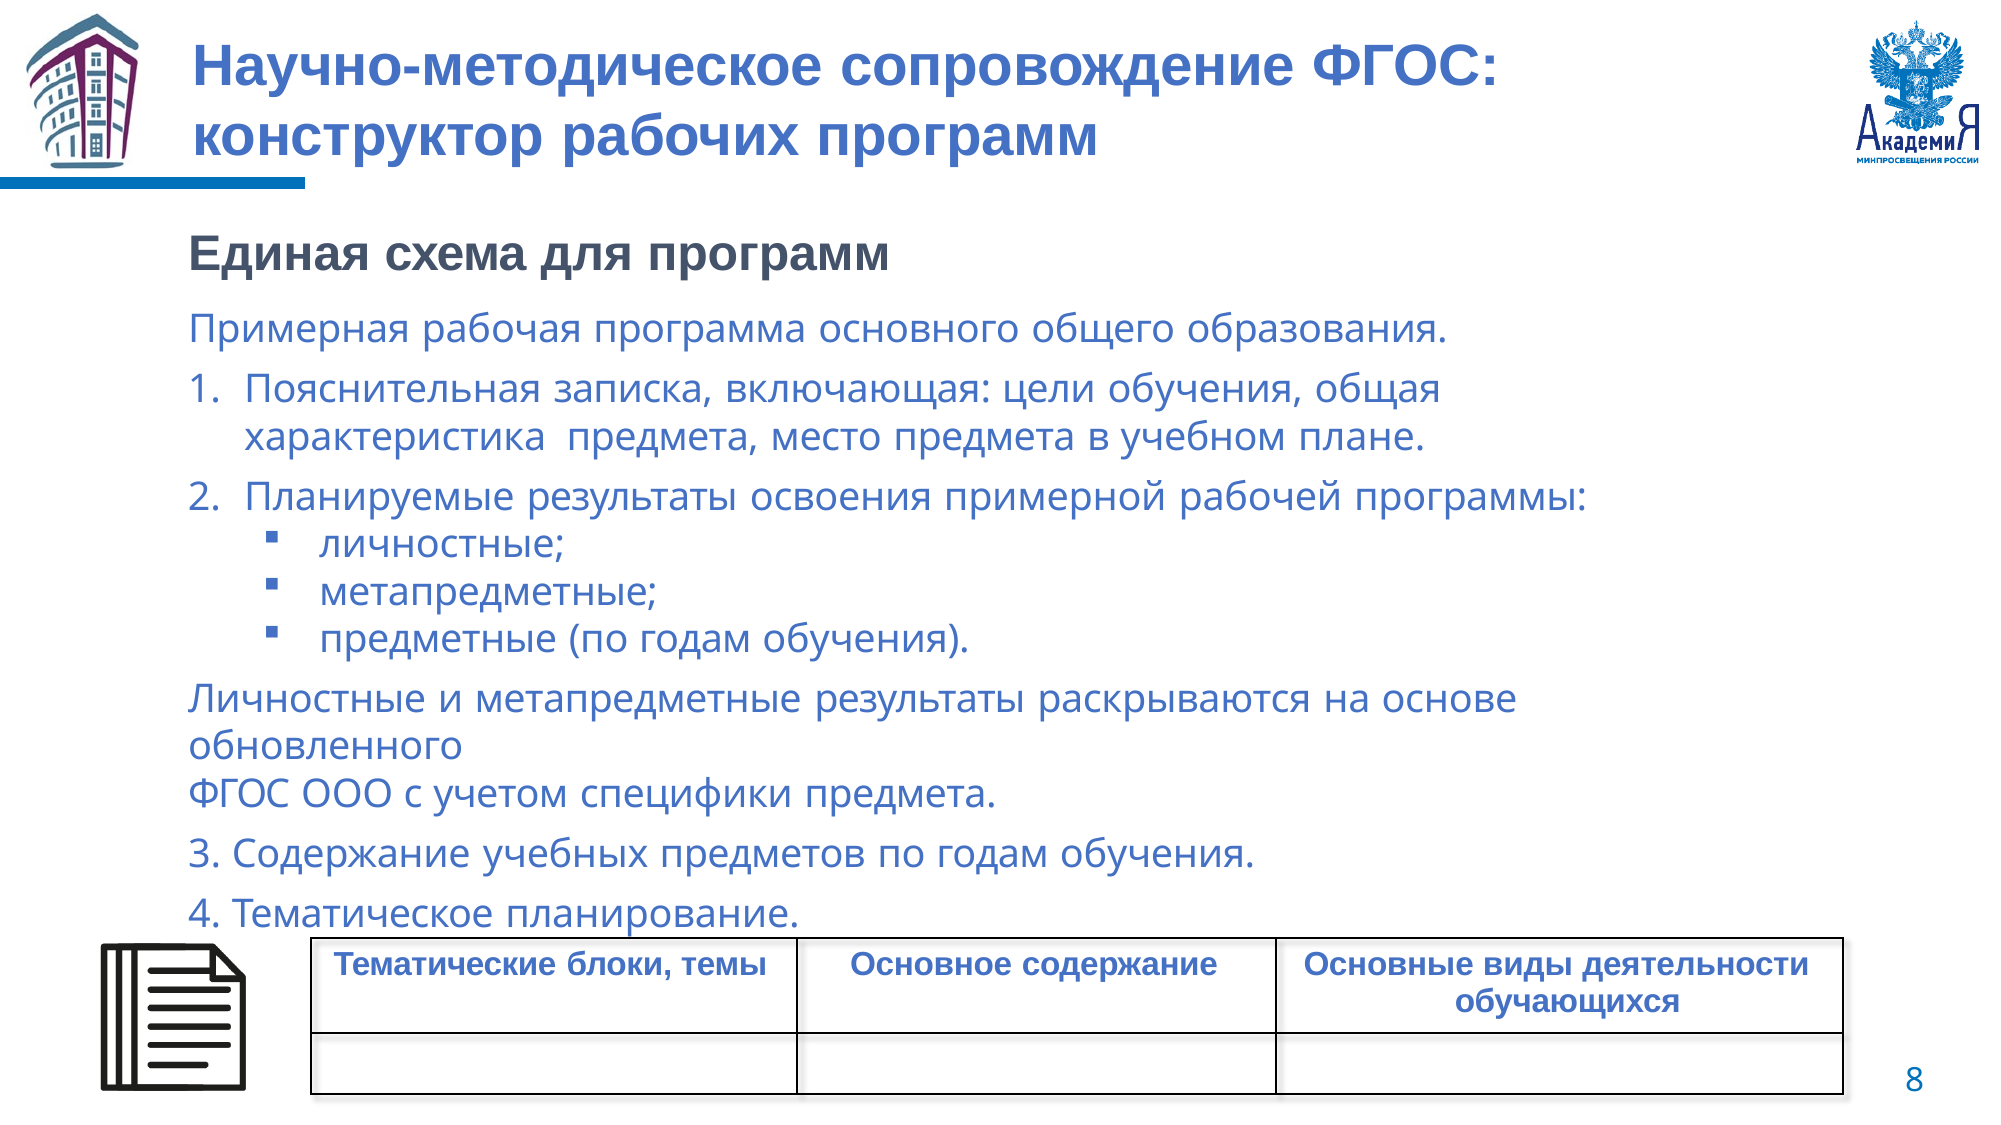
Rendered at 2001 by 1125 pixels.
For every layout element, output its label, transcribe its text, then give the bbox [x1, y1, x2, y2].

title Научно-методическое сопровождение ФГОС: конструктор рабочих программ [190, 25, 1810, 216]
slide_number 8 [1898, 1064, 1949, 1125]
text_box Единая схема для программ Примерная рабочая программа основного общего образования. Пояснительная записка, включающая: цели обучения, общая характеристика предмета, место предмета в учебном плане. Планируемые результаты освоения примерной рабочей программы: личностные; метапредметные; предметные (по годам обучения). Личностные и метапредметные результаты раскрываются на основе обновленного ФГОС ООО с учетом специфики предмета. Содержание учебных предметов по годам обучения. Тематическое планирование. [186, 189, 1723, 936]
picture [25, 13, 140, 170]
picture [100, 943, 246, 1092]
picture [1856, 20, 1979, 164]
picture [309, 936, 1856, 1107]
